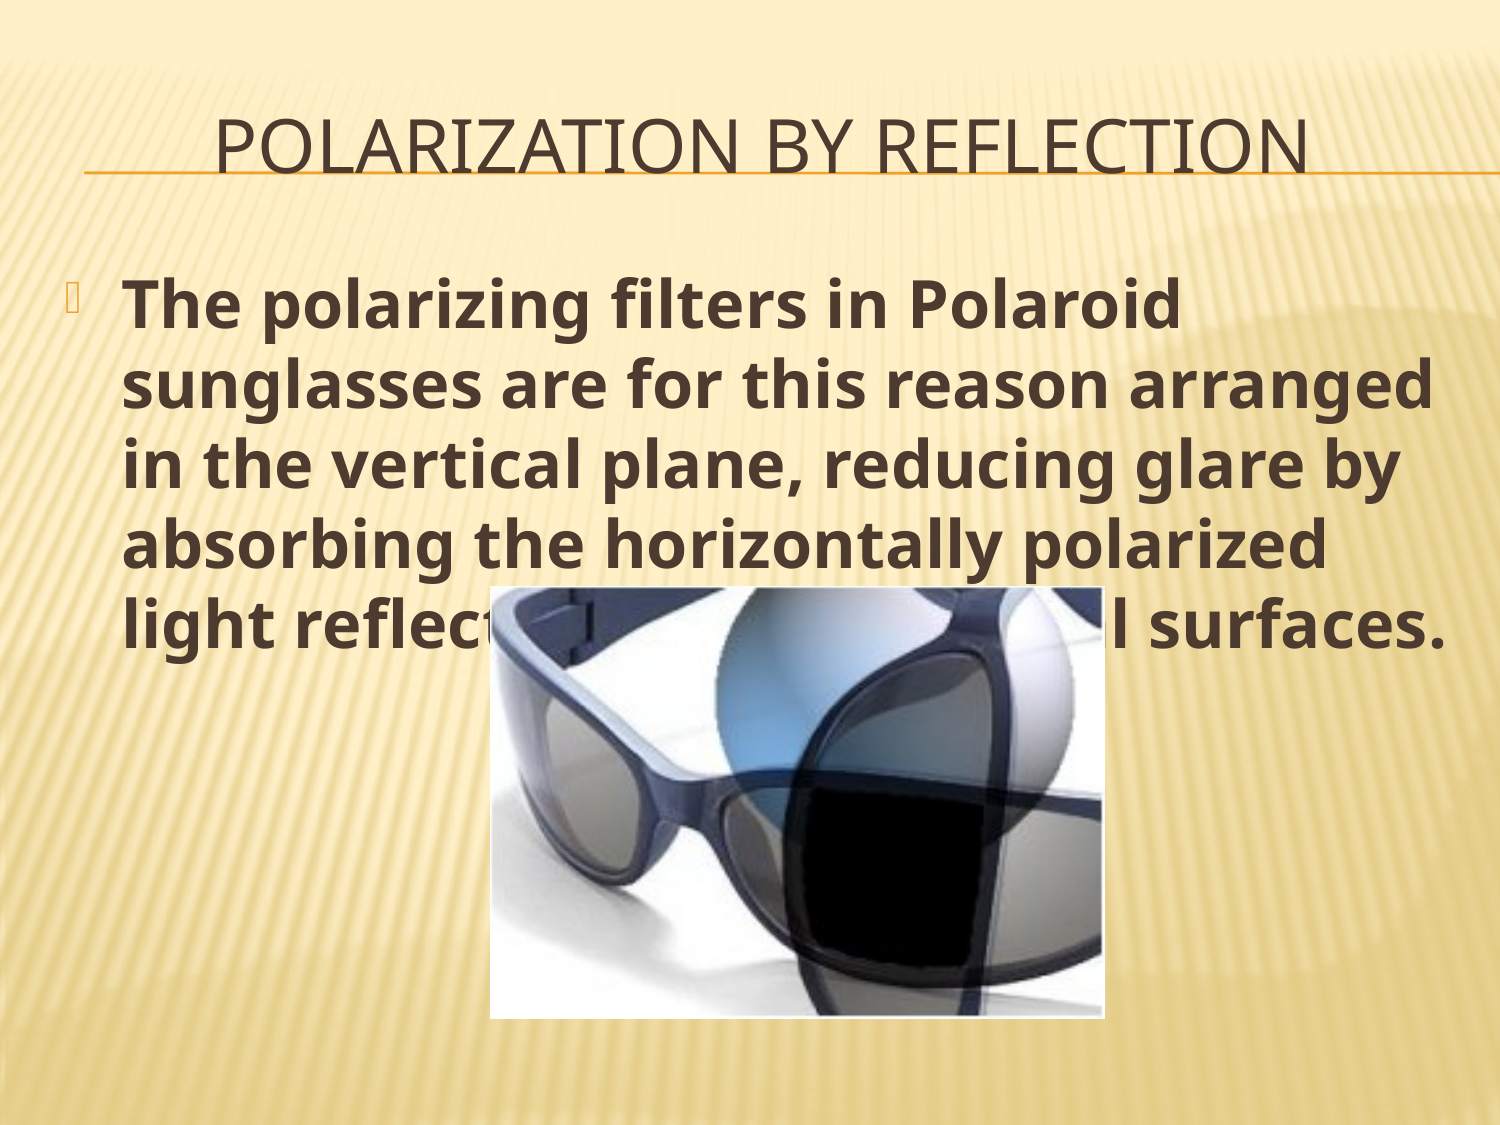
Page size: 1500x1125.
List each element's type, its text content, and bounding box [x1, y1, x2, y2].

list The polarizing filters in Polaroid sunglasses are for this reason arranged in the vertical plane, reducing glare by absorbing the horizontally polarized light reflected from horizontal surfaces. [50, 254, 1475, 998]
picture [489, 585, 1105, 1019]
title Polarization by Reflection [50, 75, 1475, 213]
